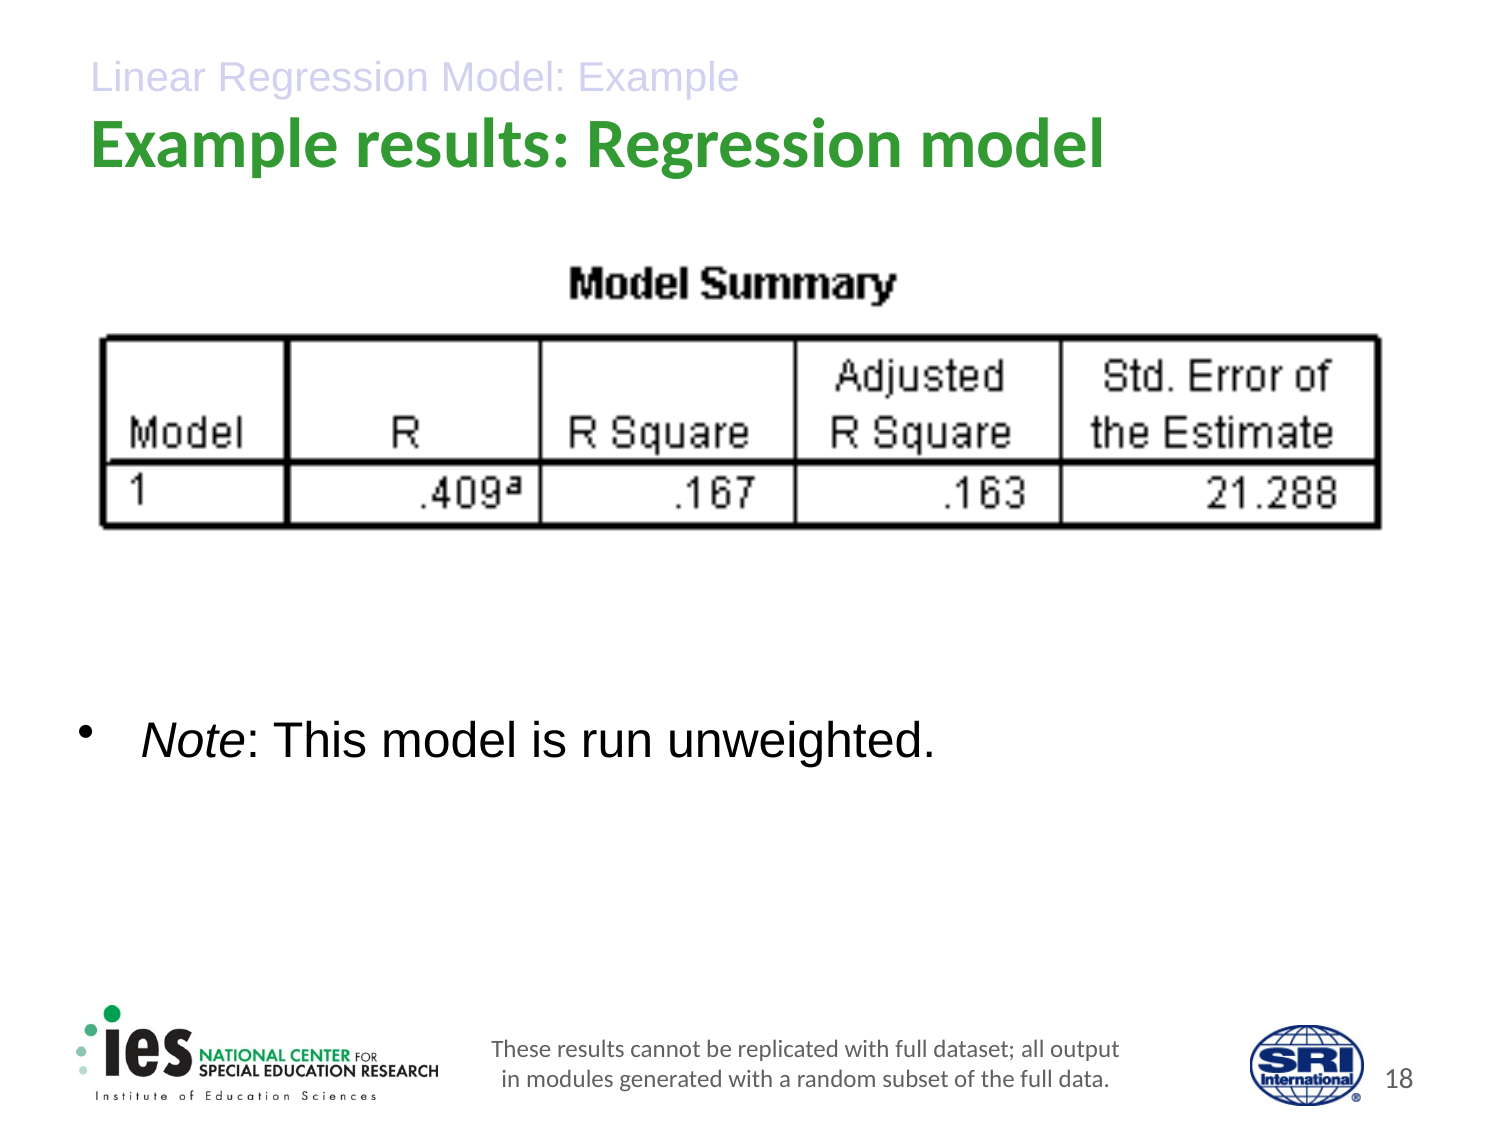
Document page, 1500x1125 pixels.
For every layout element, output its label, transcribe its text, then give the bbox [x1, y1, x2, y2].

text_box Note: This model is run unweighted. [62, 699, 1438, 775]
title Example results: Regression model [74, 44, 1426, 221]
footer These results cannot be replicated with full dataset; all output in modules generated with a random subset of the full data. [299, 1024, 1313, 1104]
slide_number 17 [1324, 1051, 1429, 1125]
picture [76, 1005, 438, 1100]
picture [37, 222, 1451, 545]
picture [1250, 1025, 1364, 1106]
